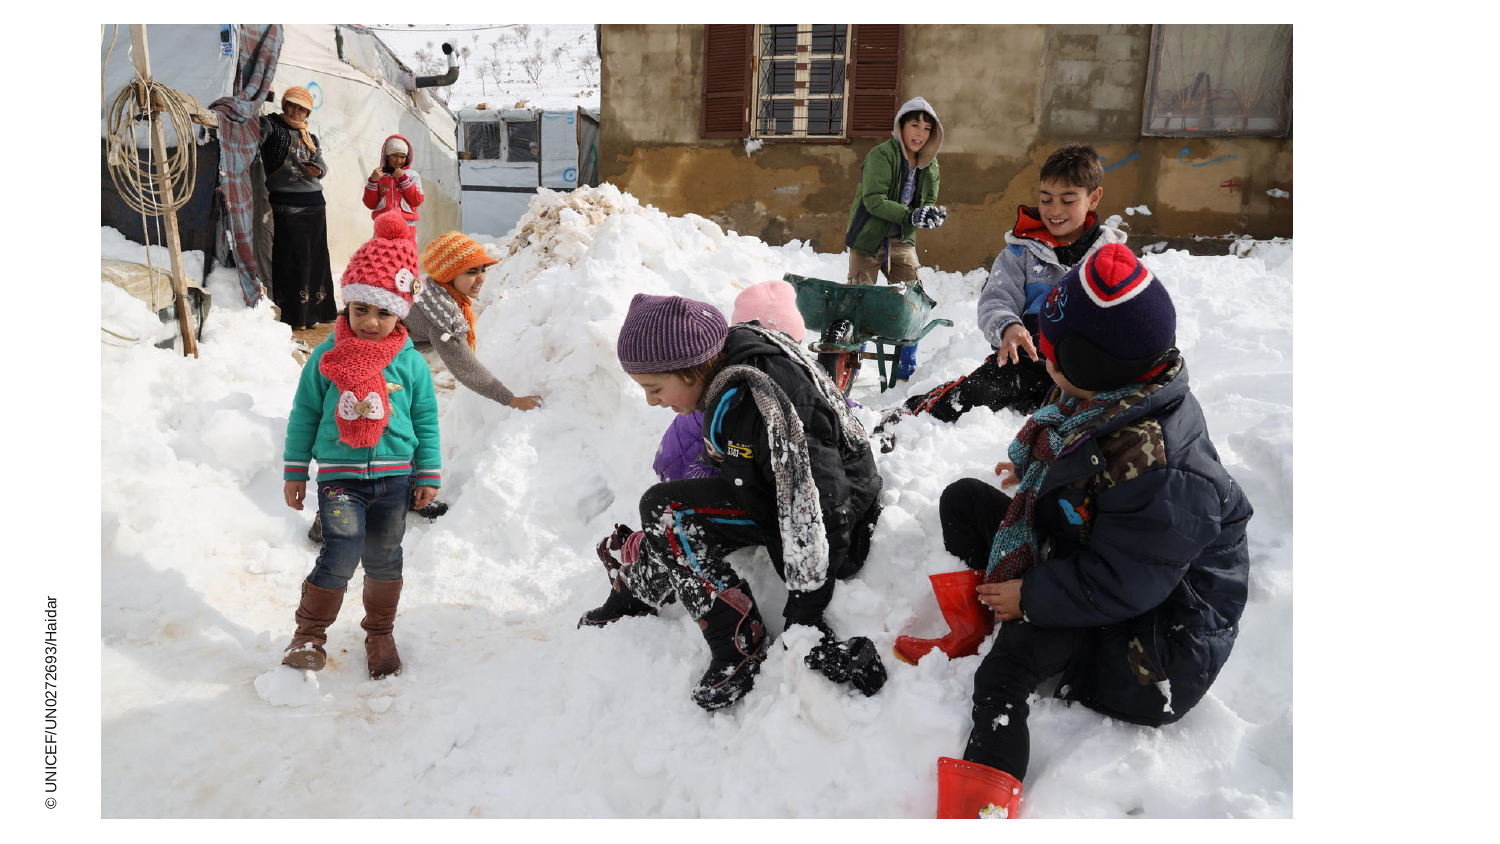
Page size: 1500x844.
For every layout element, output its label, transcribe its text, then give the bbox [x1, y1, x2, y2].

picture [101, 24, 1293, 819]
subtitle © UNICEF/UN0272693/Haidar [27, 577, 77, 828]
